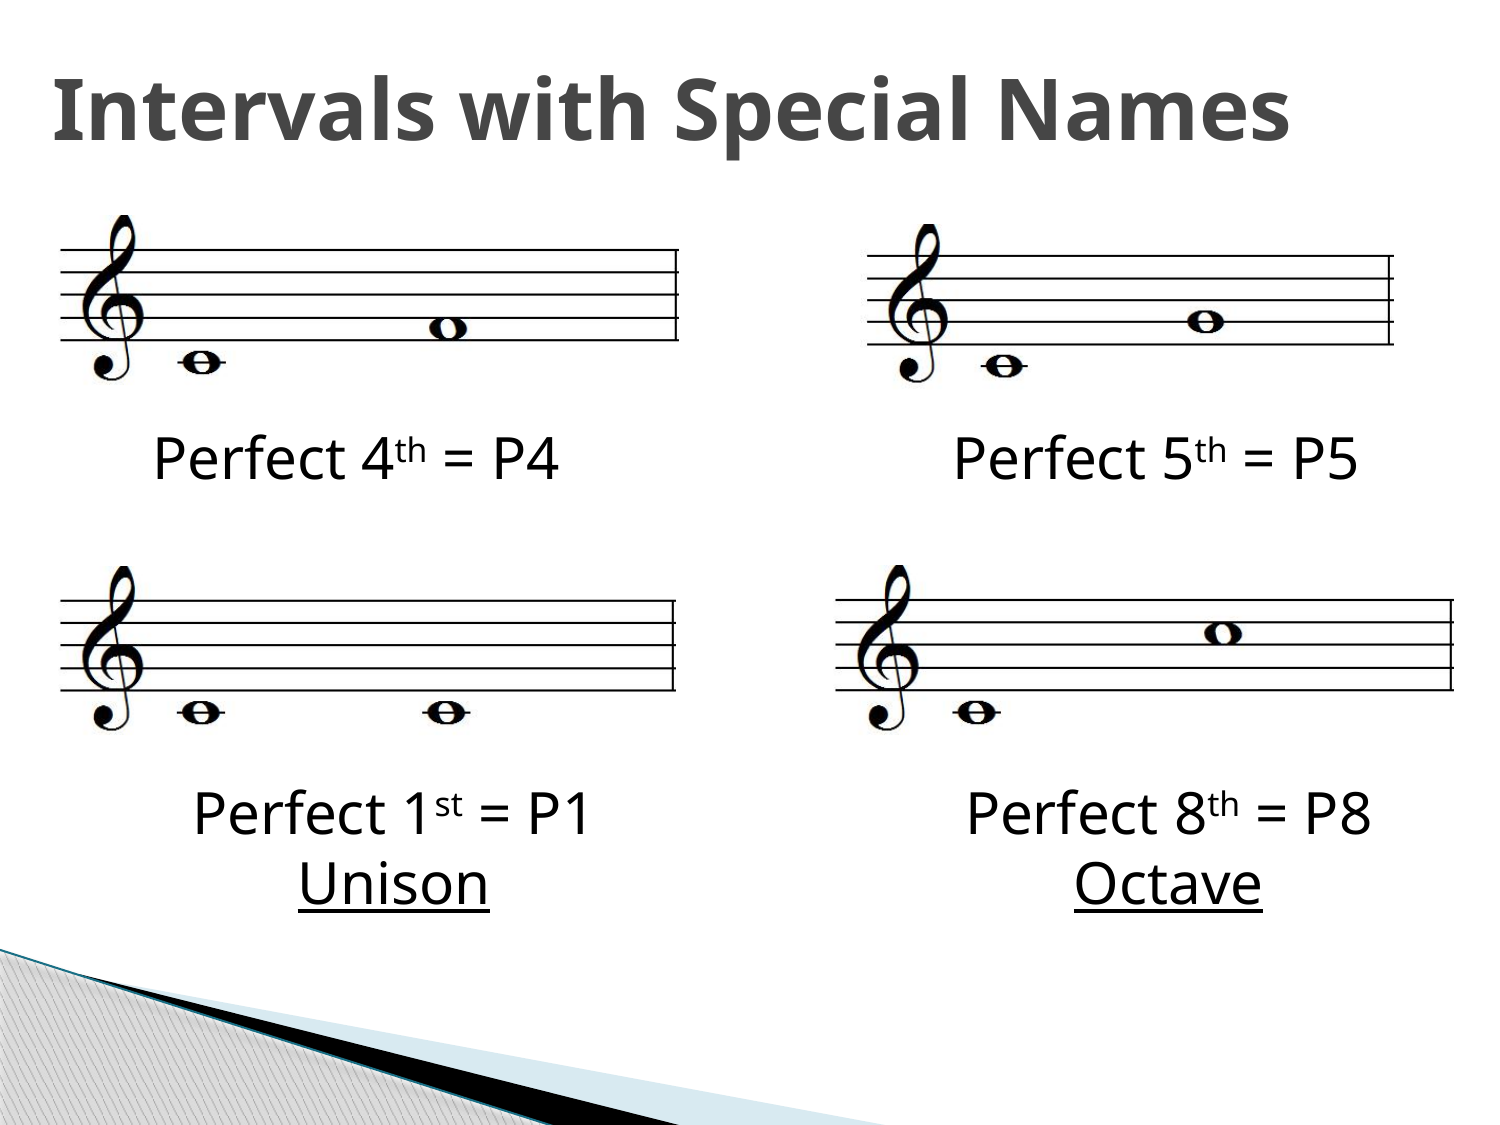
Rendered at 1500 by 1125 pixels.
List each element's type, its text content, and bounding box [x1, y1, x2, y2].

text_box Perfect 4th = P4 [137, 414, 638, 499]
text_box Perfect 8th = P8 Octave [924, 768, 1413, 924]
text_box Perfect 5th = P5 [937, 414, 1438, 499]
picture [49, 566, 676, 738]
text_box Perfect 1st = P1 Unison [150, 768, 638, 924]
picture [49, 215, 679, 388]
picture [859, 224, 1394, 397]
title Intervals with Special Names [37, 12, 1388, 200]
picture [824, 565, 1454, 738]
